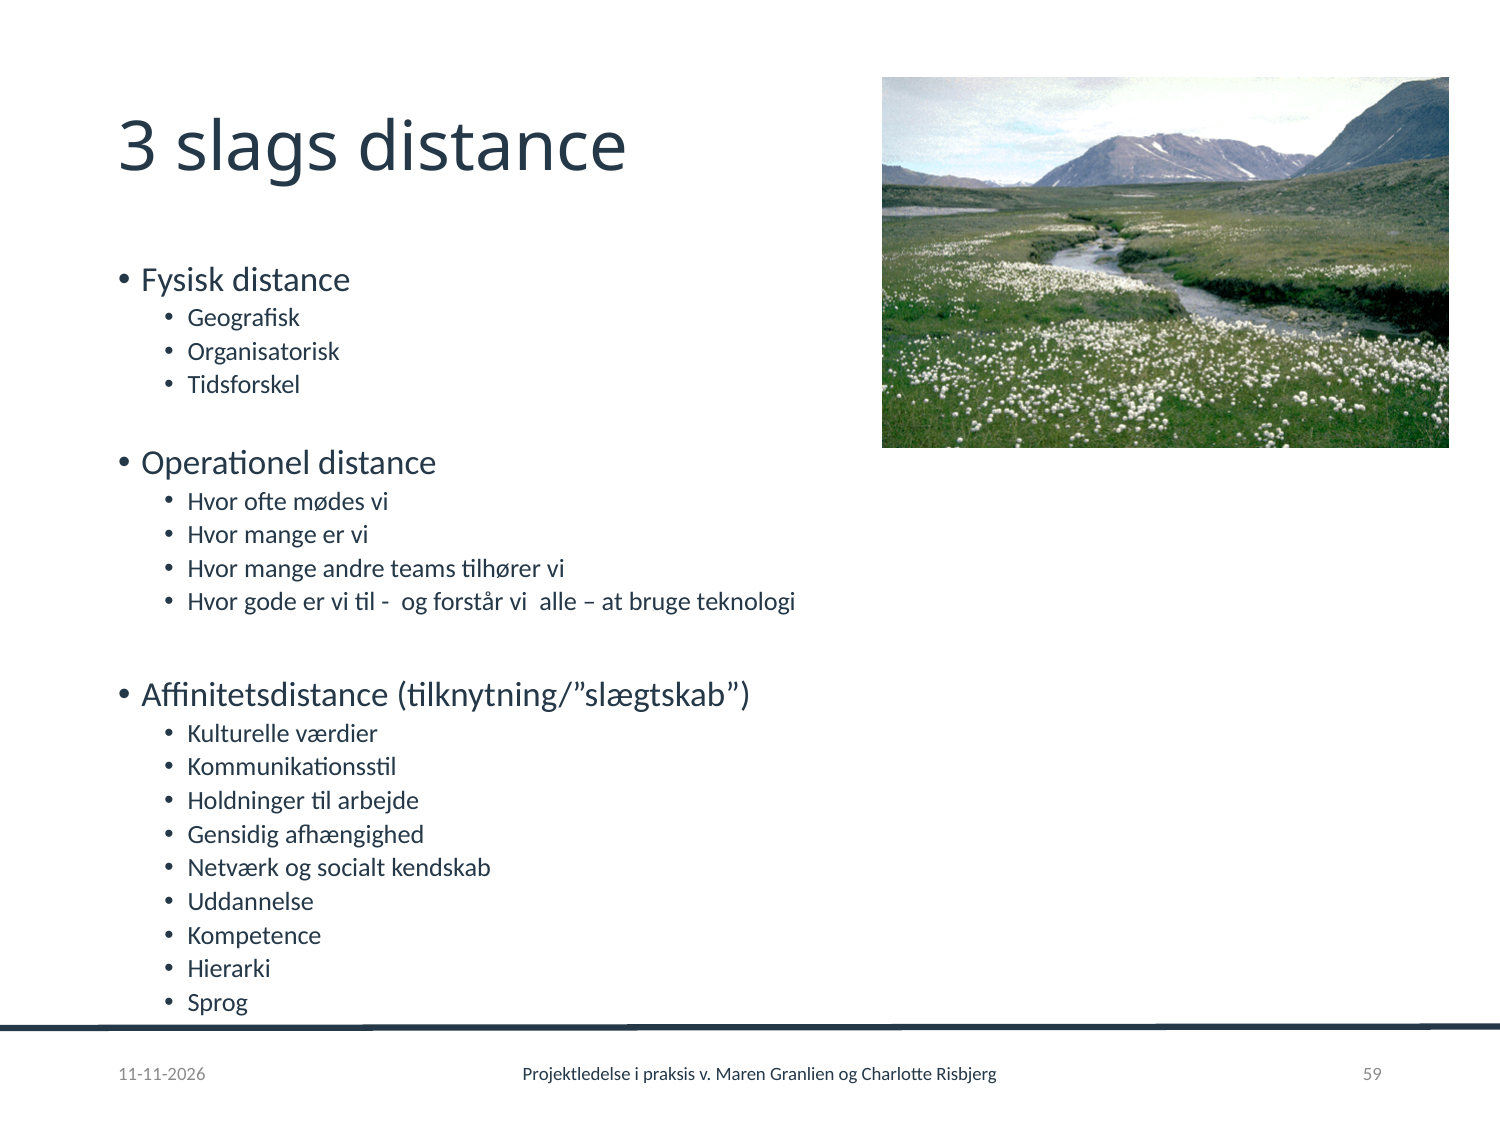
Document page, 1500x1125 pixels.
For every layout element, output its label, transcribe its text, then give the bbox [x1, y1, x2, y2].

picture [882, 77, 1449, 448]
title 3 slags distance [103, 39, 1397, 253]
footer Projektledelse i praksis v. Maren Granlien og Charlotte Risbjerg [265, 1042, 1254, 1103]
list Fysisk distance Geografisk Organisatorisk Tidsforskel Operationel distance Hvor ofte mødes vi Hvor mange er vi Hvor mange andre teams tilhører vi Hvor gode er vi til - og forstår vi alle – at bruge teknologi Affinitetsdistance (tilknytning/”slægtskab”) Kulturelle værdier Kommunikationsstil Holdninger til arbejde Gensidig afhængighed Netværk og socialt kendskab Uddannelse Kompetence Hierarki Sprog [103, 253, 1397, 1032]
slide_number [103, 1042, 252, 1103]
slide_number 59 [1281, 1042, 1397, 1103]
